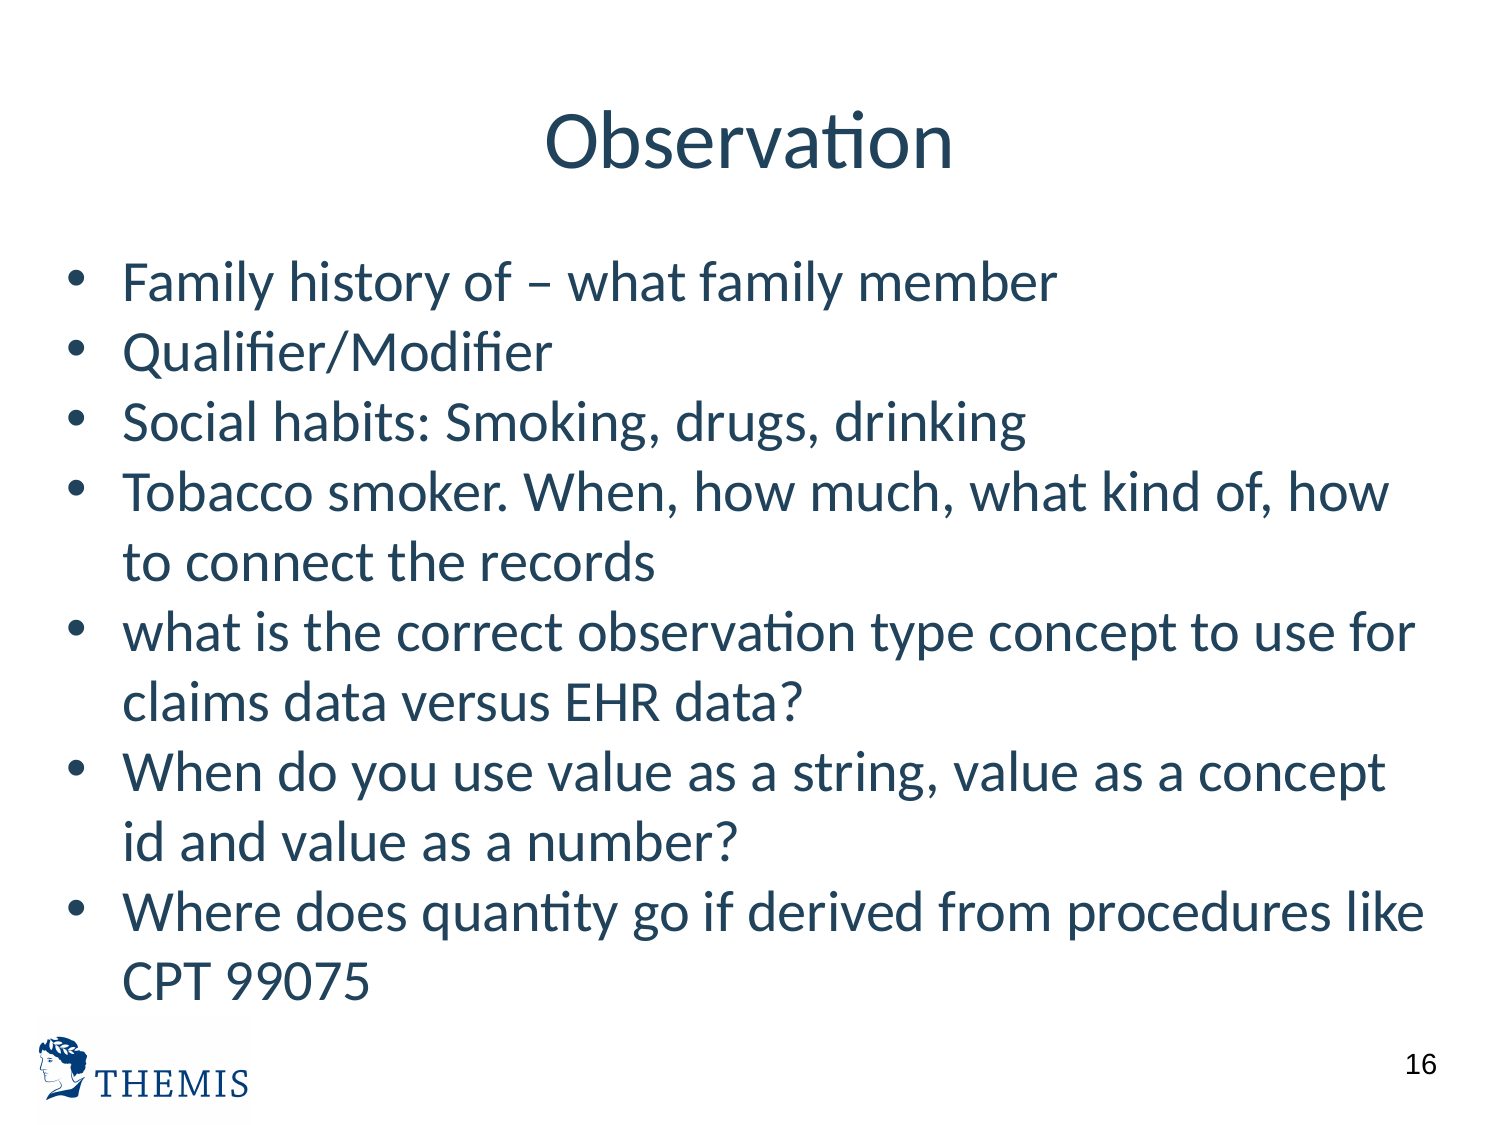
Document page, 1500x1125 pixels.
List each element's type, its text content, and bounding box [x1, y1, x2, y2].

picture [37, 1017, 250, 1125]
title Observation [51, 72, 1449, 199]
list Family history of – what family member Qualifier/Modifier Social habits: Smoking, drugs, drinking Tobacco smoker. When, how much, what kind of, how to connect the records what is the correct observation type concept to use for claims data versus EHR data? When do you use value as a string, value as a concept id and value as a number? Where does quantity go if derived from procedures like CPT 99075 [51, 227, 1449, 975]
slide_number 16 [1389, 1019, 1480, 1106]
